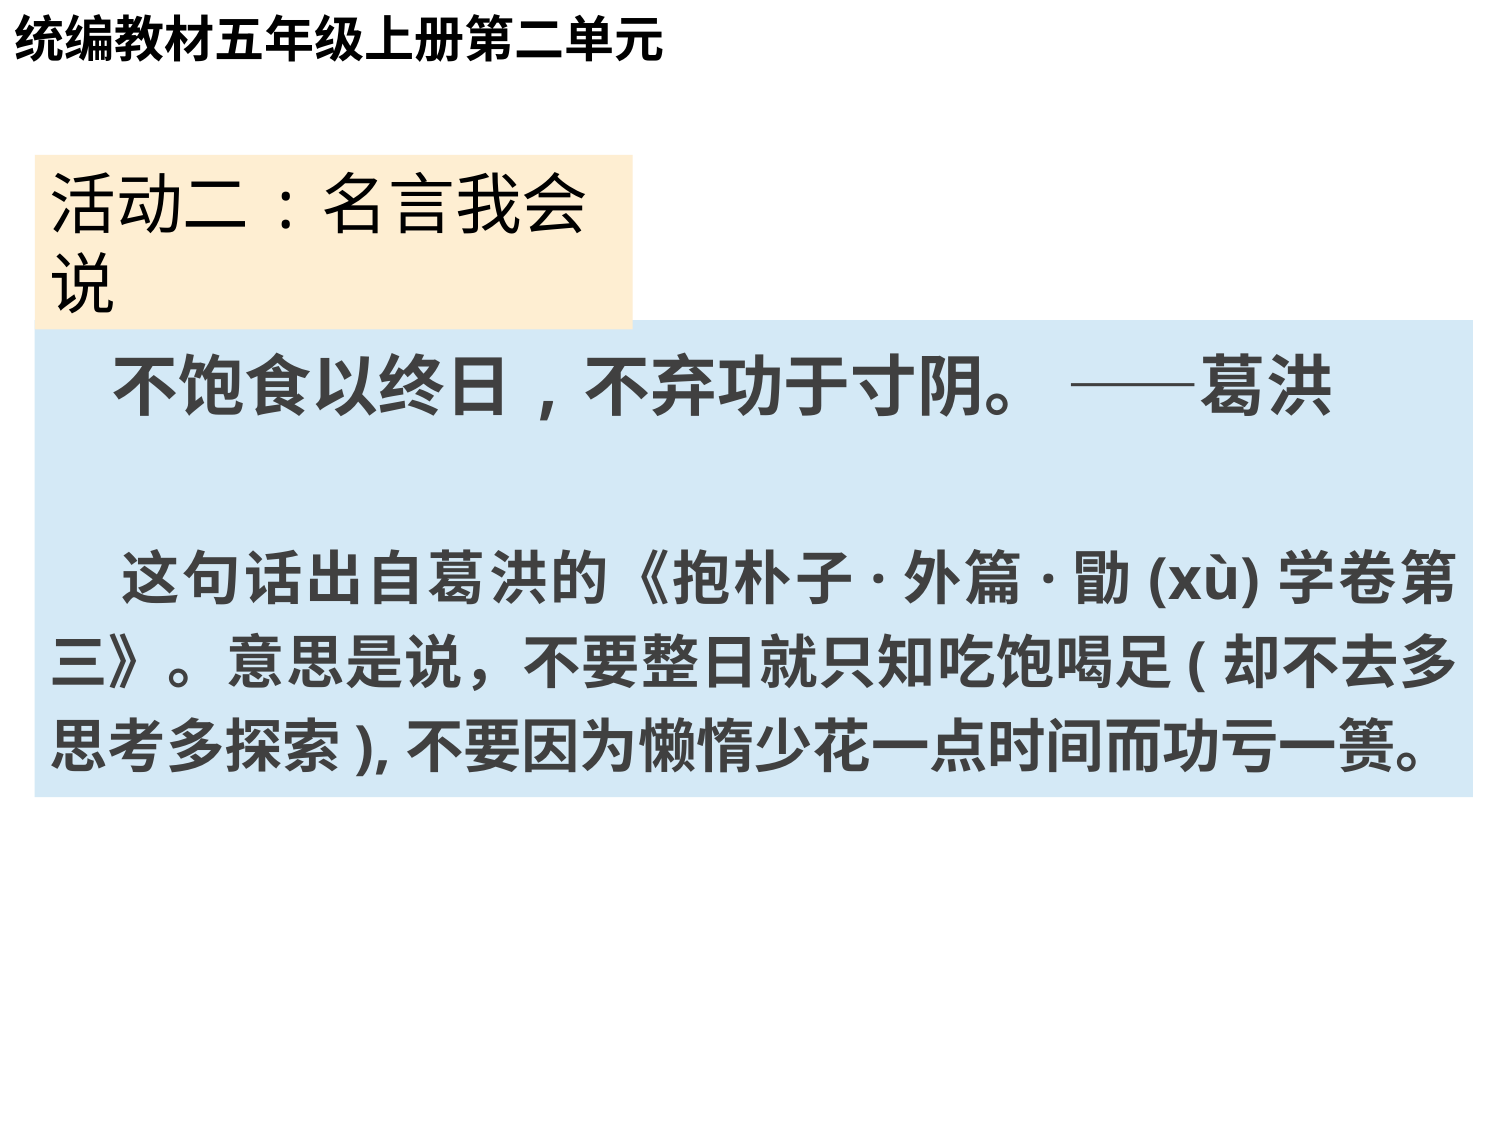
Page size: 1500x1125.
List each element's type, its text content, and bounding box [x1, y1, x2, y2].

text_box 统编教材五年级上册第二单元 [0, 0, 680, 75]
text_box 活动二:名言我会说 [34, 154, 633, 330]
list 不饱食以终日,不弃功于寸阴。 ——葛洪 这句话出自葛洪的《抱朴子·外篇·勖(xù)学卷第三》。意思是说，不要整日就只知吃饱喝足(却不去多思考多探索),不要因为懒惰少花一点时间而功亏一篑。 [34, 319, 1474, 798]
title 活动一:名言我会读 [0, 0, 854, 136]
